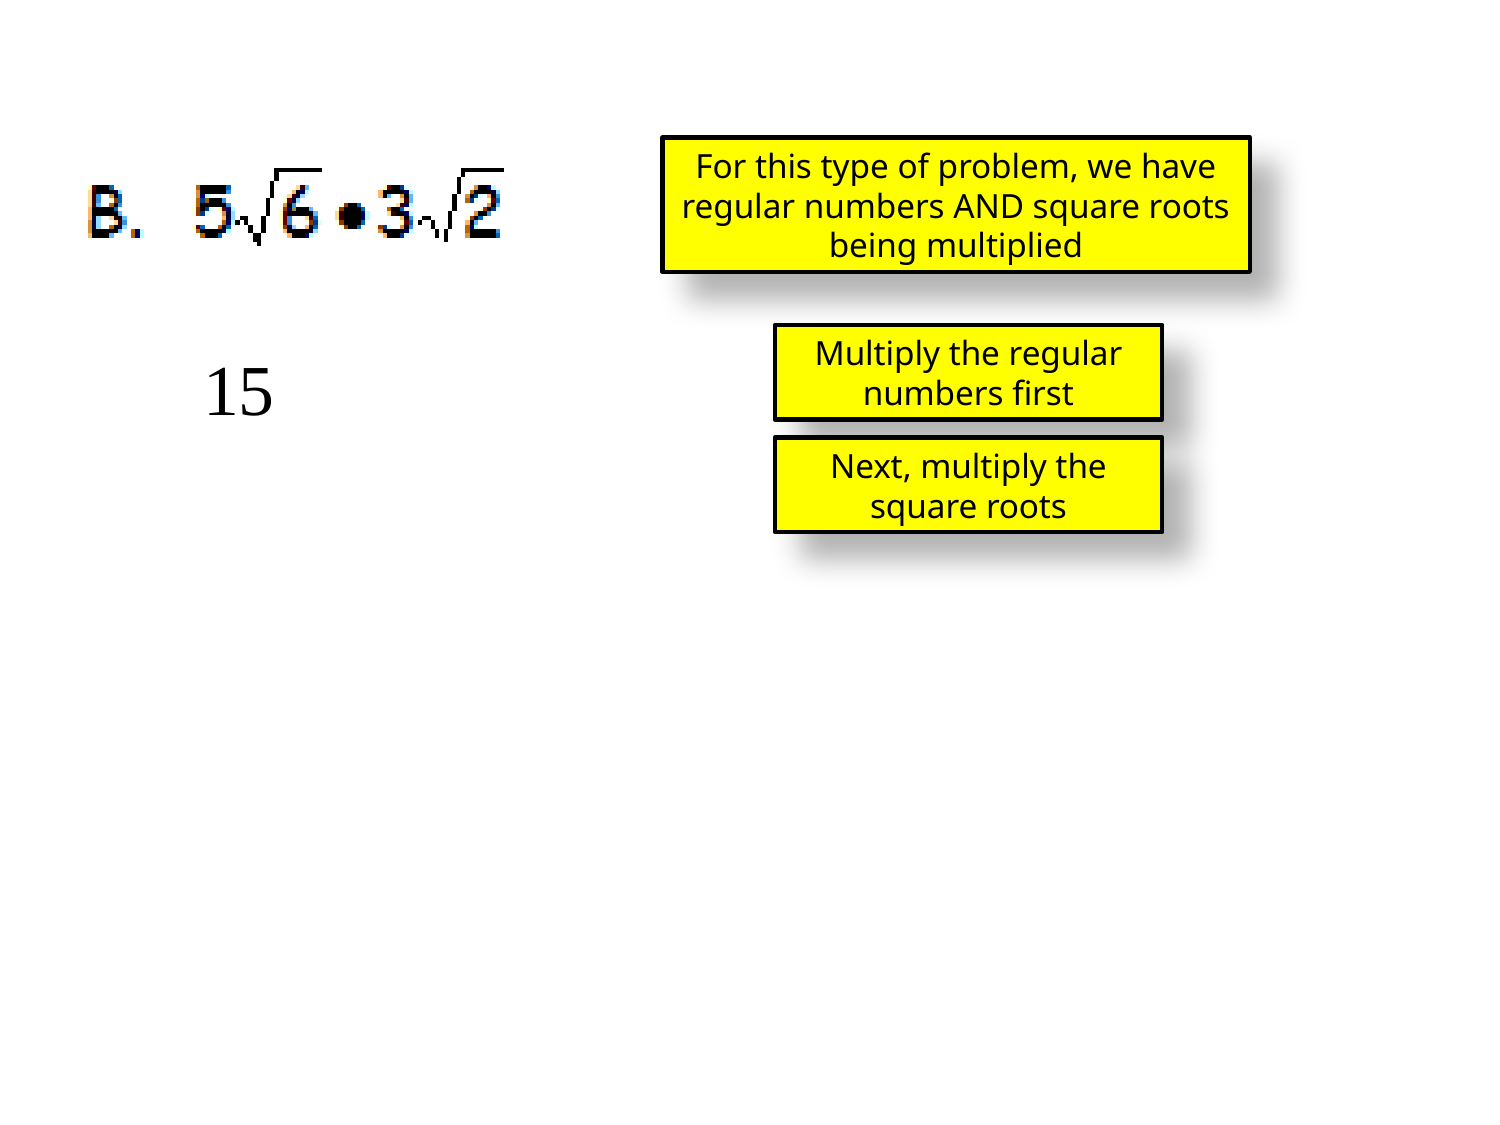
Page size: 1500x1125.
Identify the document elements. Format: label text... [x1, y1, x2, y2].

picture [62, 112, 584, 326]
text_box Multiply the regular numbers first [774, 324, 1163, 420]
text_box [199, 349, 284, 434]
text_box Next, multiply the square roots [774, 437, 1163, 532]
text_box For this type of problem, we have regular numbers AND square roots being multiplied [662, 137, 1250, 272]
